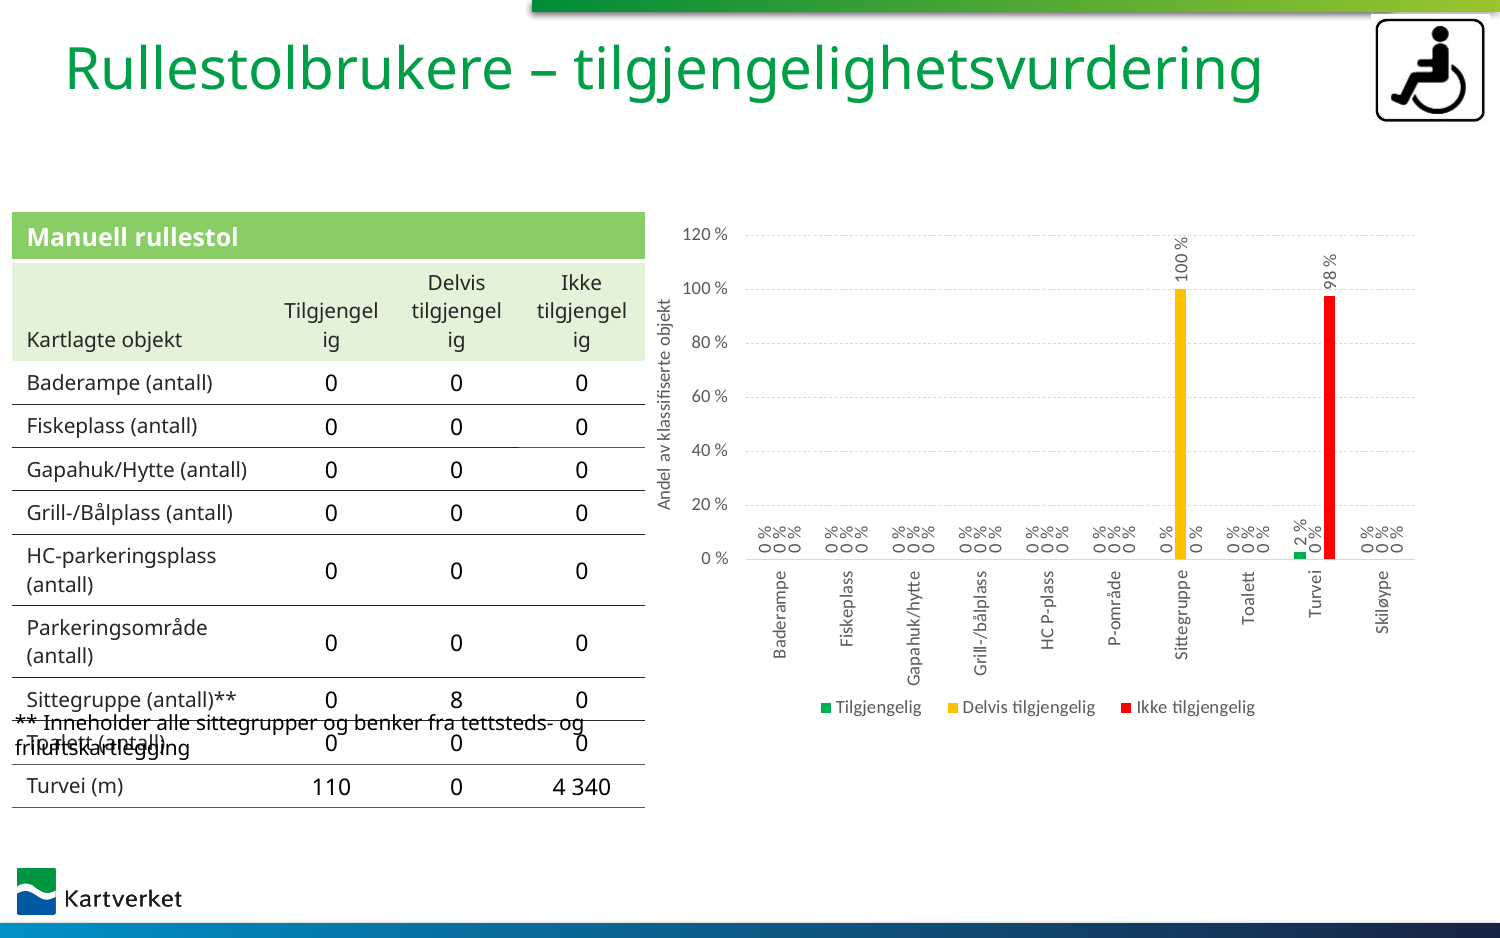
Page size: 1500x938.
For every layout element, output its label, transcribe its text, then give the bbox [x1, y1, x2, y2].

table_cell 0 [519, 448, 638, 490]
table_cell 0 [269, 535, 394, 605]
table_cell Sittegruppe (antall)** [12, 678, 269, 702]
text_box ** Inneholder alle sittegrupper og benker fra tettsteds- og friluftskartlegging [0, 702, 745, 768]
table_cell Turvei (m) [12, 768, 269, 807]
table_cell 110 [269, 768, 394, 807]
table_cell 4 340 [519, 768, 645, 807]
table_cell 0 [394, 606, 519, 677]
table_cell 0 [394, 491, 519, 534]
table_cell Baderampe (antall) [12, 361, 269, 404]
table_cell 0 [394, 535, 519, 605]
picture [643, 218, 1426, 728]
table_cell HC-parkeringsplass (antall) [12, 535, 269, 605]
table_cell 0 [394, 768, 519, 807]
table_cell 0 [394, 361, 519, 404]
table_cell 0 [519, 405, 638, 447]
table_cell 0 [269, 361, 394, 404]
table_cell Gapahuk/Hytte (antall) [12, 448, 269, 490]
table_cell 8 [394, 678, 519, 702]
table_cell 0 [519, 491, 638, 534]
table_cell 0 [394, 405, 519, 447]
table_cell 0 [519, 606, 638, 677]
table_cell Parkeringsområde (antall) [12, 606, 269, 677]
table_cell Tilgjengelig [269, 263, 394, 361]
table_cell 0 [394, 448, 519, 490]
text_box Rullestolbrukere – tilgjengelighetsvurdering [49, 12, 1372, 109]
table_cell Grill-/Bålplass (antall) [12, 491, 269, 534]
table_cell 0 [269, 405, 394, 447]
table_cell 0 [269, 606, 394, 677]
table_cell 0 [519, 535, 638, 605]
table_cell 0 [269, 448, 394, 490]
table_cell Delvis tilgjengelig [394, 263, 519, 361]
table_header Manuell rullestol [12, 212, 645, 259]
table_cell Fiskeplass (antall) [12, 405, 269, 447]
table_cell 0 [269, 678, 394, 702]
table_cell Ikke tilgjengelig [519, 263, 638, 361]
picture [1371, 13, 1491, 127]
table_cell 0 [519, 361, 638, 404]
table_cell Kartlagte objekt [12, 263, 269, 361]
table_cell 0 [269, 491, 394, 534]
table_cell 0 [519, 678, 638, 702]
